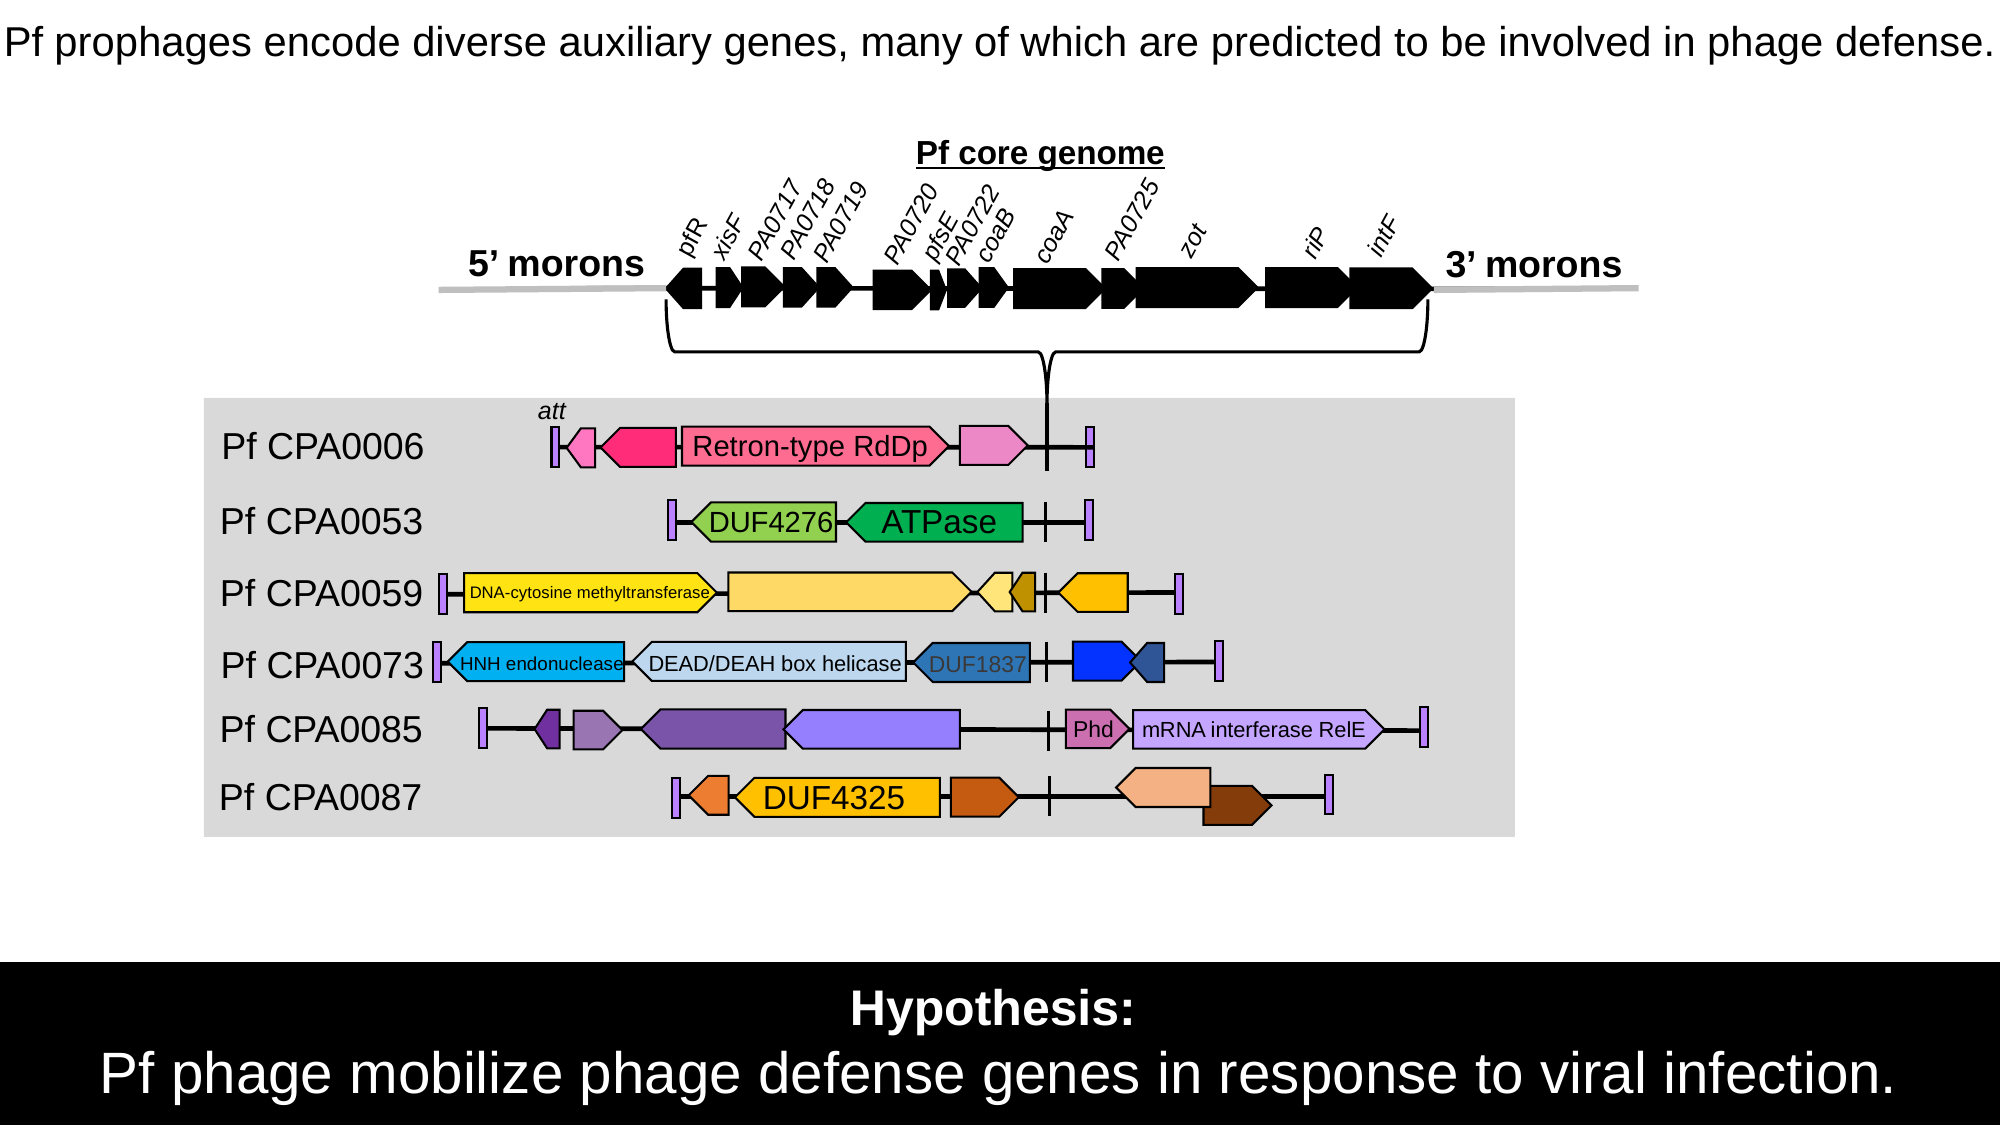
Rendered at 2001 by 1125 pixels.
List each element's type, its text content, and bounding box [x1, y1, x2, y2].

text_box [202, 124, 1639, 837]
text_box Pf prophages encode diverse auxiliary genes, many of which are predicted to be involved in phage defense. [0, 7, 2000, 72]
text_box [0, 962, 2000, 1125]
